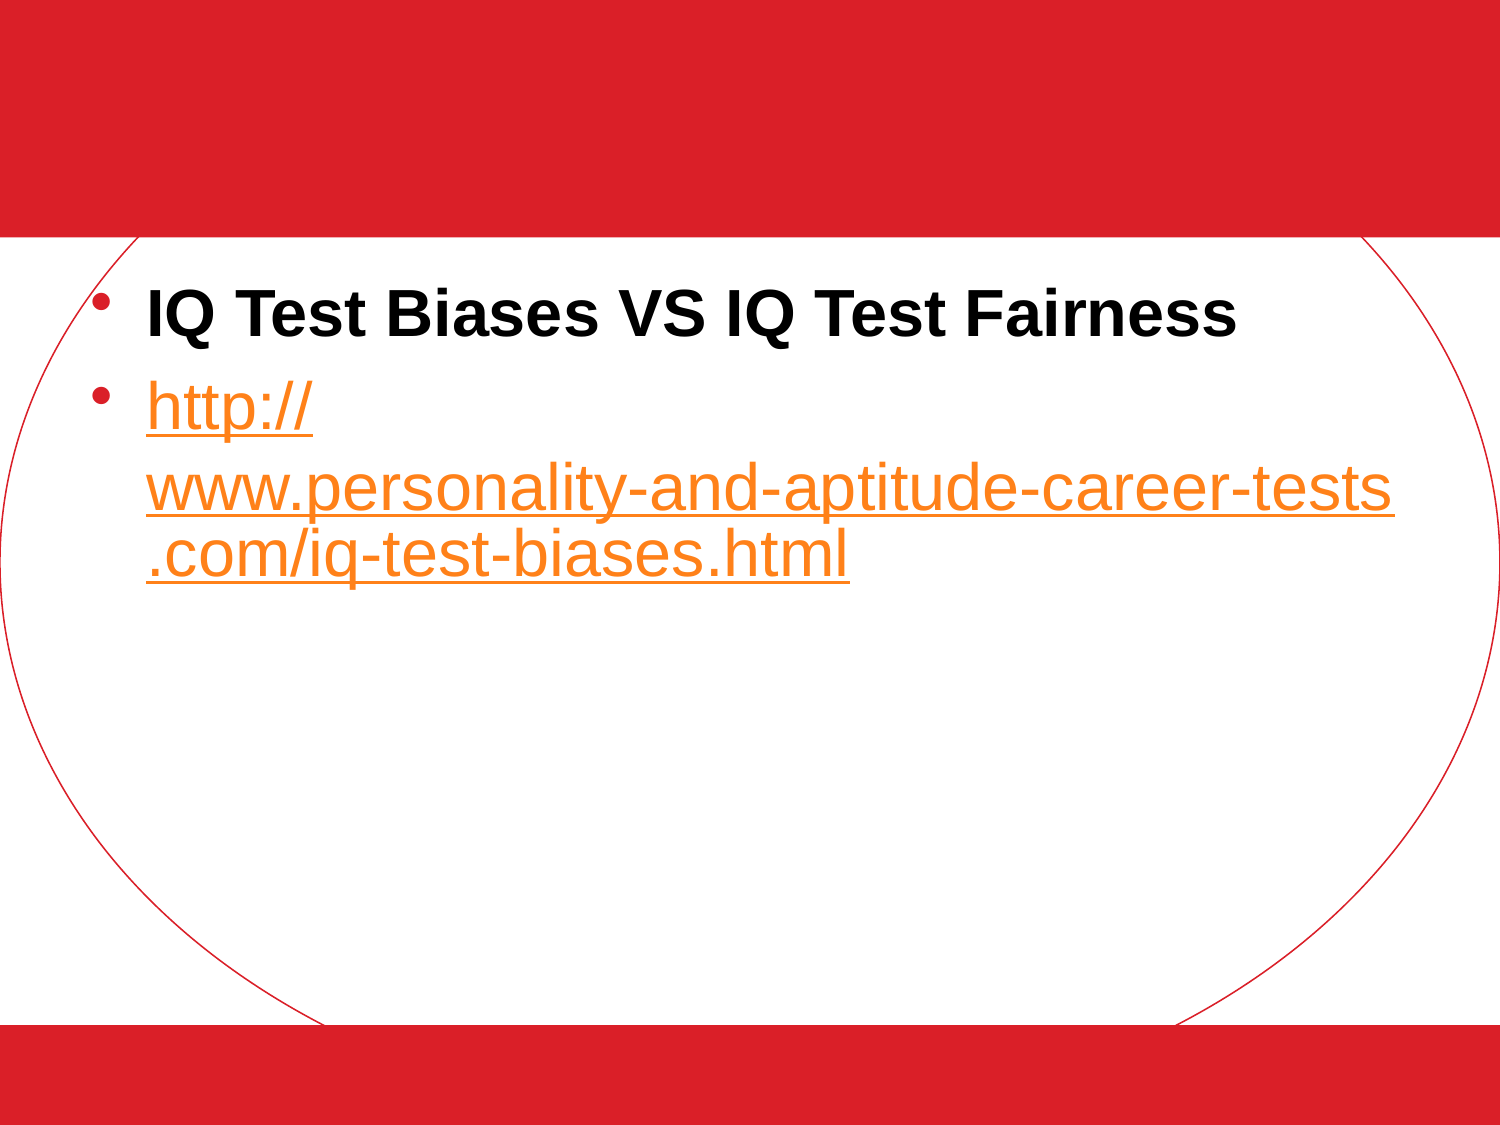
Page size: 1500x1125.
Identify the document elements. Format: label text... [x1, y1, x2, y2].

list IQ Test Biases VS IQ Test Fairness http://www.personality-and-aptitude-career-tests.com/iq-test-biases.html [74, 262, 1426, 1006]
